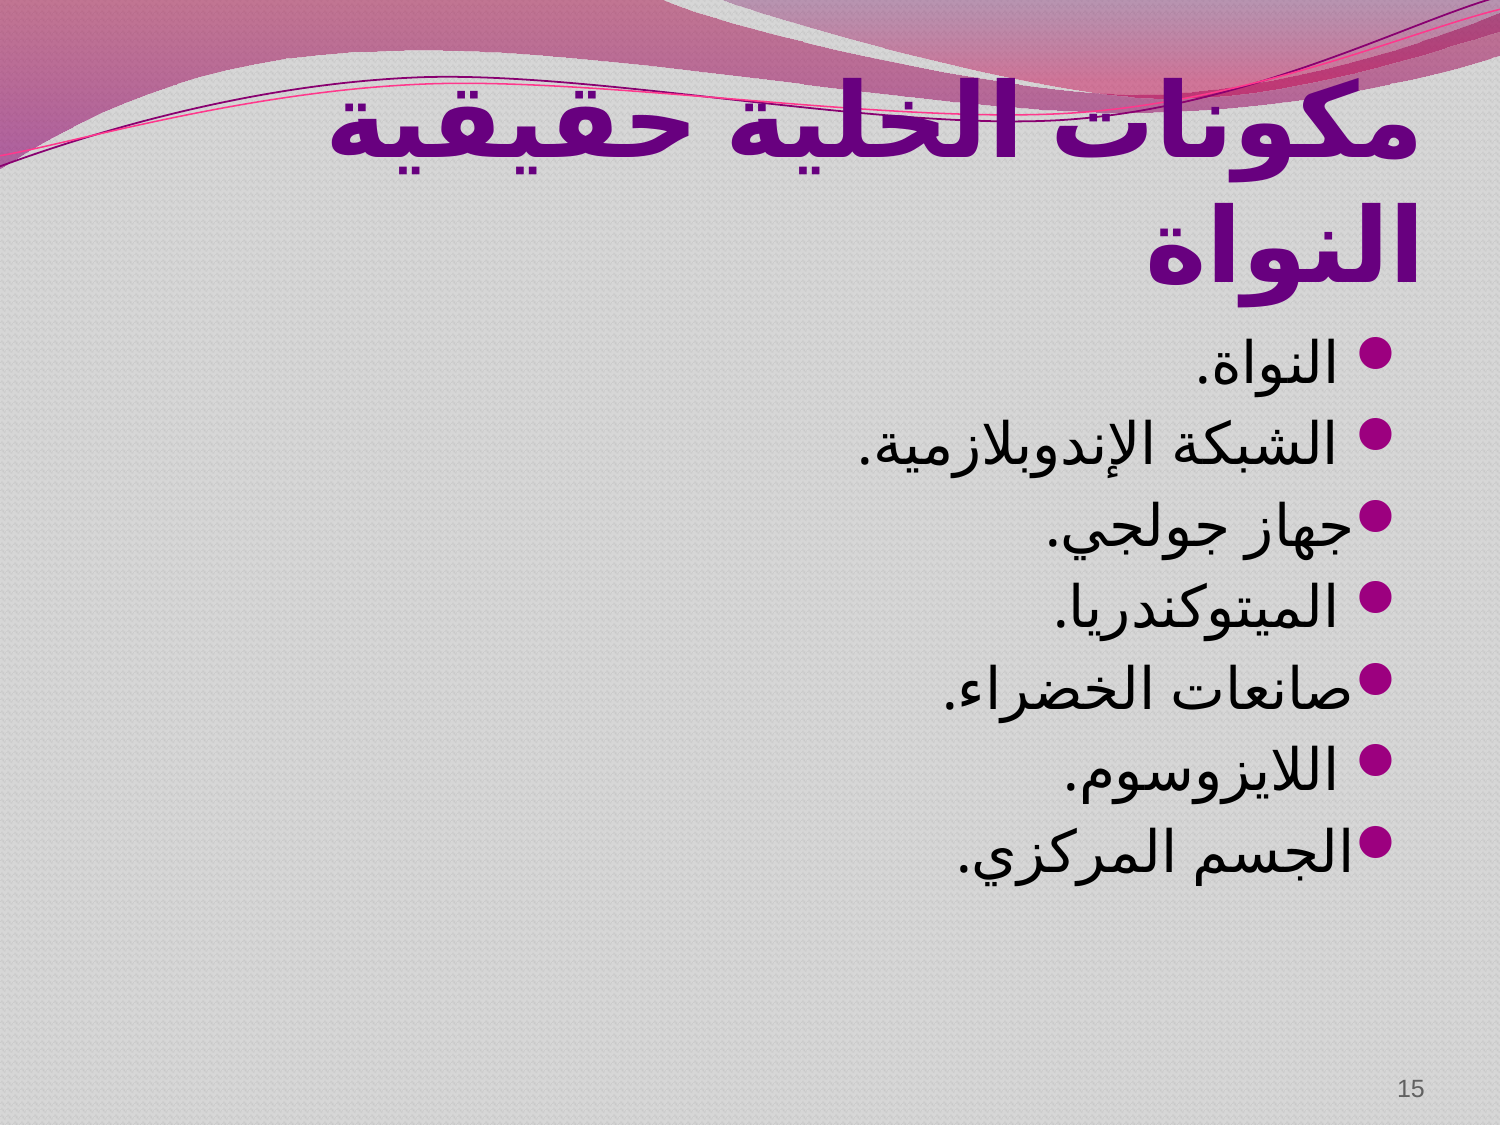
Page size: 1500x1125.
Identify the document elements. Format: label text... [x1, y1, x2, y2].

list النواة. الشبكة الإندوبلازمية. جهاز جولجي. الميتوكندريا. صانعات الخضراء. اللايزوسوم. الجسم المركزي. [75, 317, 1425, 1038]
slide_number 15 [1299, 1042, 1425, 1103]
text_box - [1164, 98, 1181, 103]
text_box - [844, 106, 861, 110]
title مكونات الخلية حقيقية النواة [75, 115, 1425, 303]
